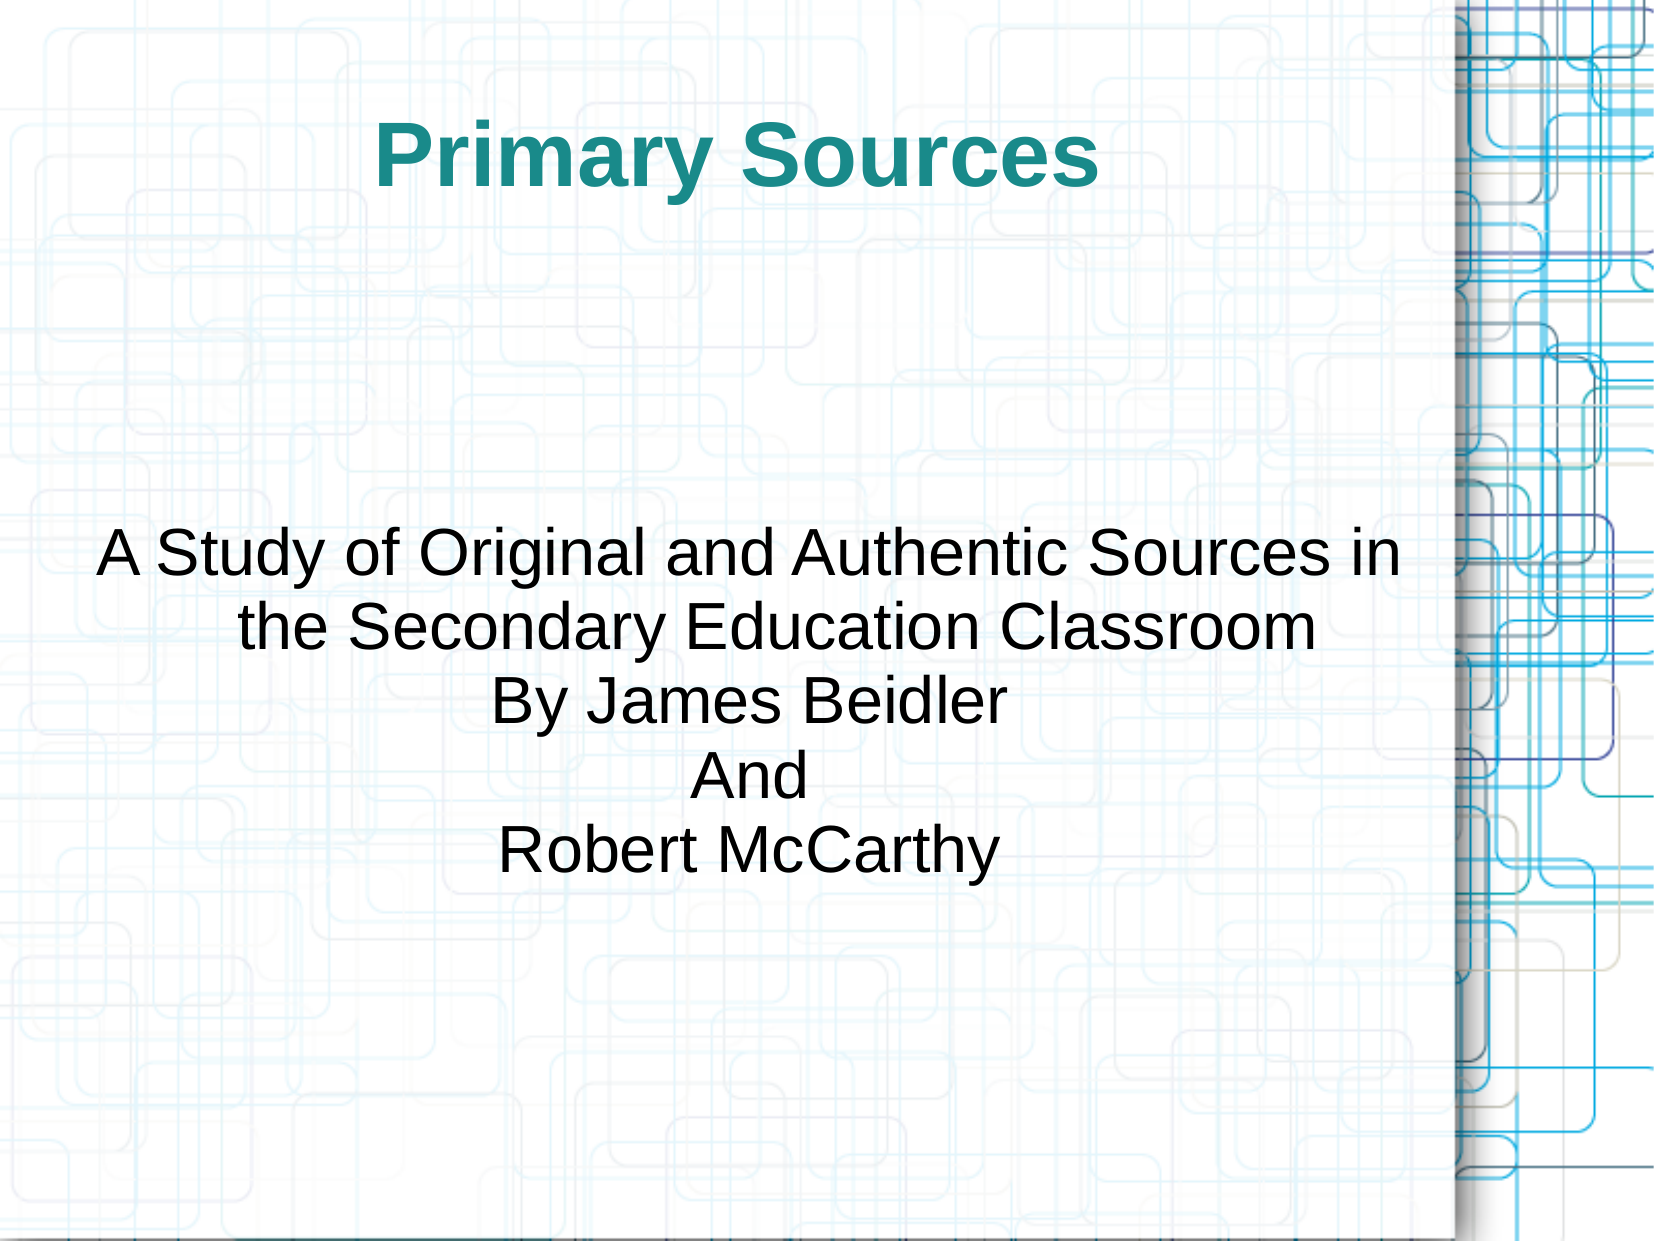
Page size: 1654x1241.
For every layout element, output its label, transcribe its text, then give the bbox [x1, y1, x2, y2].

title Primary Sources [58, 56, 1418, 250]
subtitle A Study of Original and Authentic Sources in the Secondary Education Classroom By James Beidler And Robert McCarthy [82, 297, 1418, 1102]
picture [0, 0, 1654, 1241]
